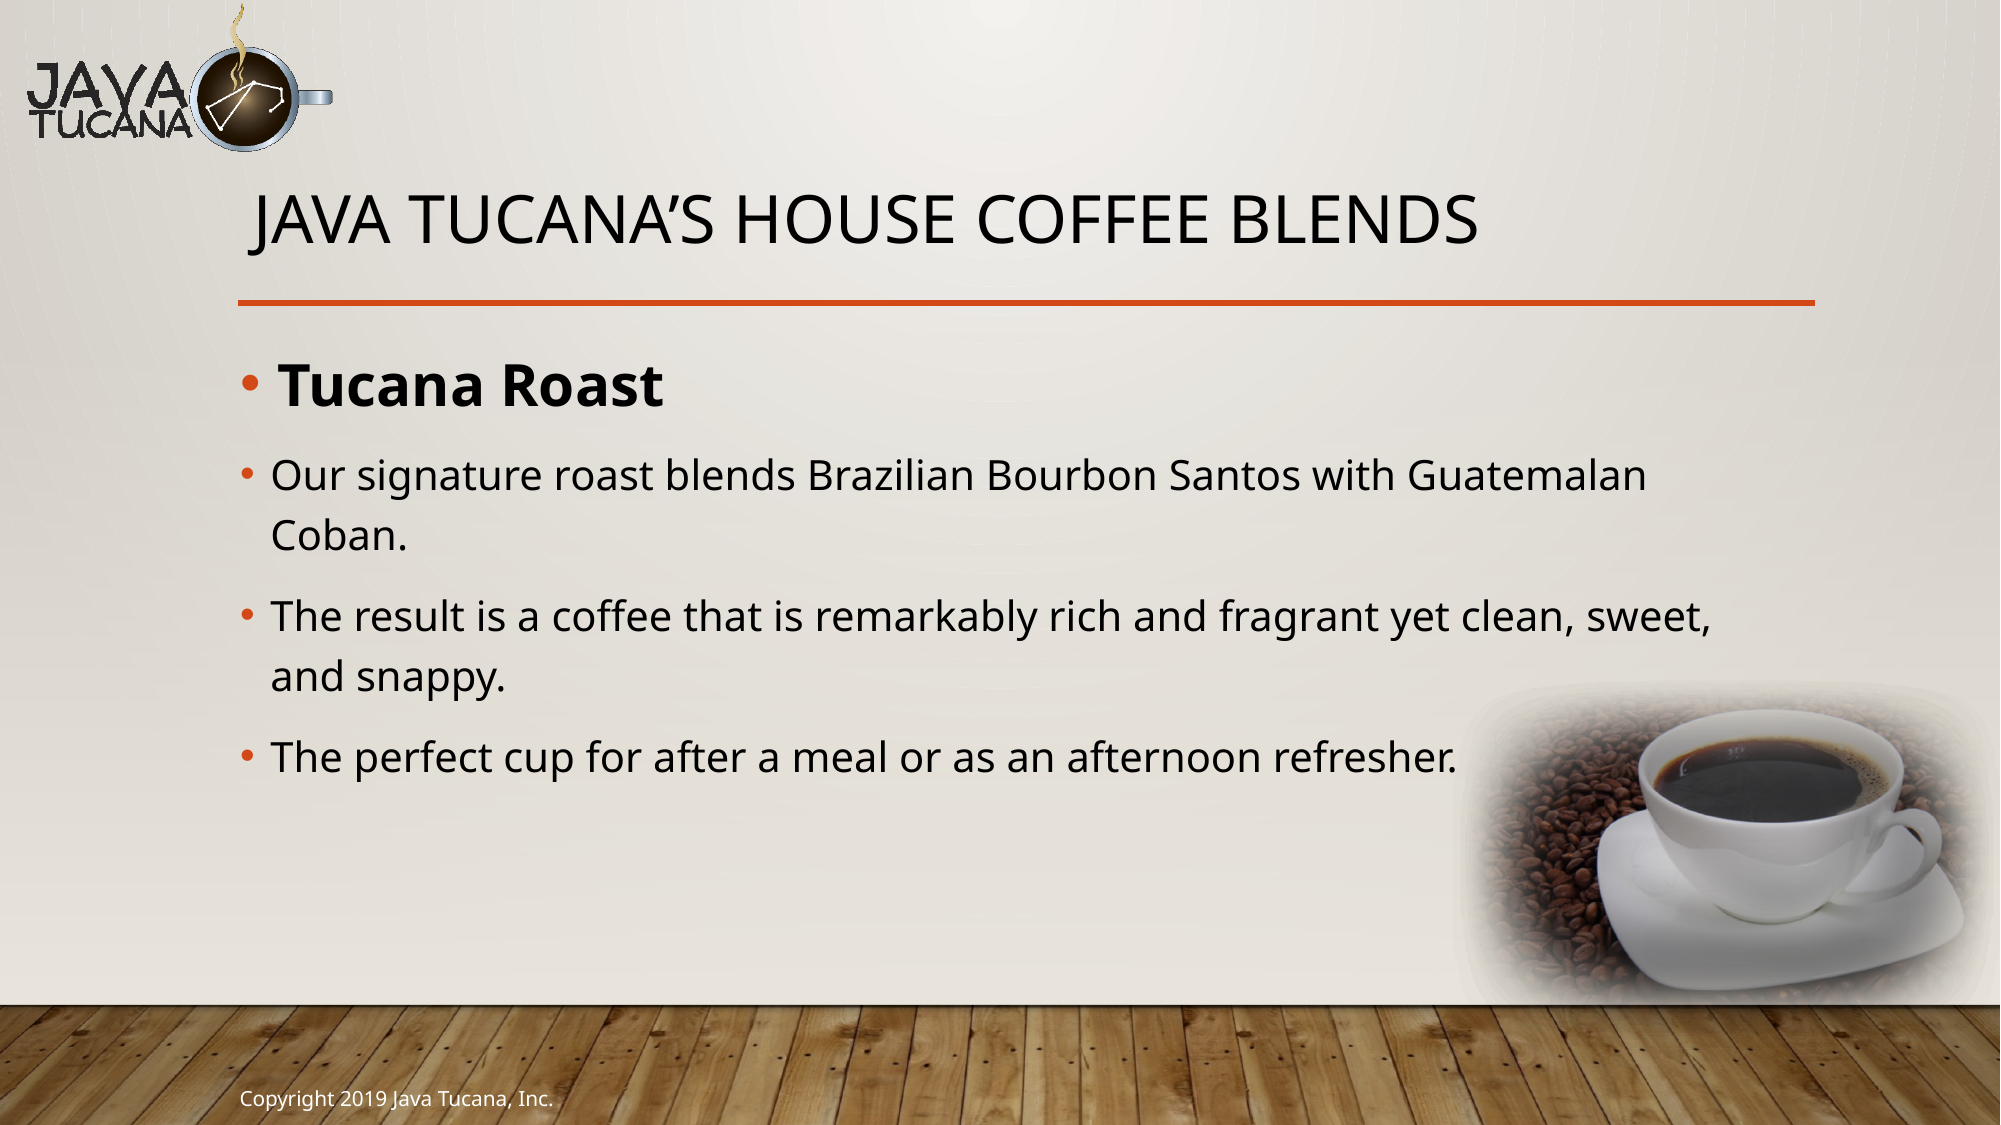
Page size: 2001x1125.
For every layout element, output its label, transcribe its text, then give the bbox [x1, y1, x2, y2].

footer Copyright 2019 Java Tucana, Inc. [224, 1074, 1199, 1125]
title Java Tucana’s house coffee blends [238, 178, 1814, 305]
picture [0, 1005, 2000, 1125]
picture [1785, 767, 1906, 953]
list Tucana Roast Our signature roast blends Brazilian Bourbon Santos with Guatemalan Coban. The result is a coffee that is remarkably rich and fragrant yet clean, sweet, and snappy. The perfect cup for after a meal or as an afternoon refresher. [225, 326, 1785, 987]
picture [13, 0, 341, 159]
